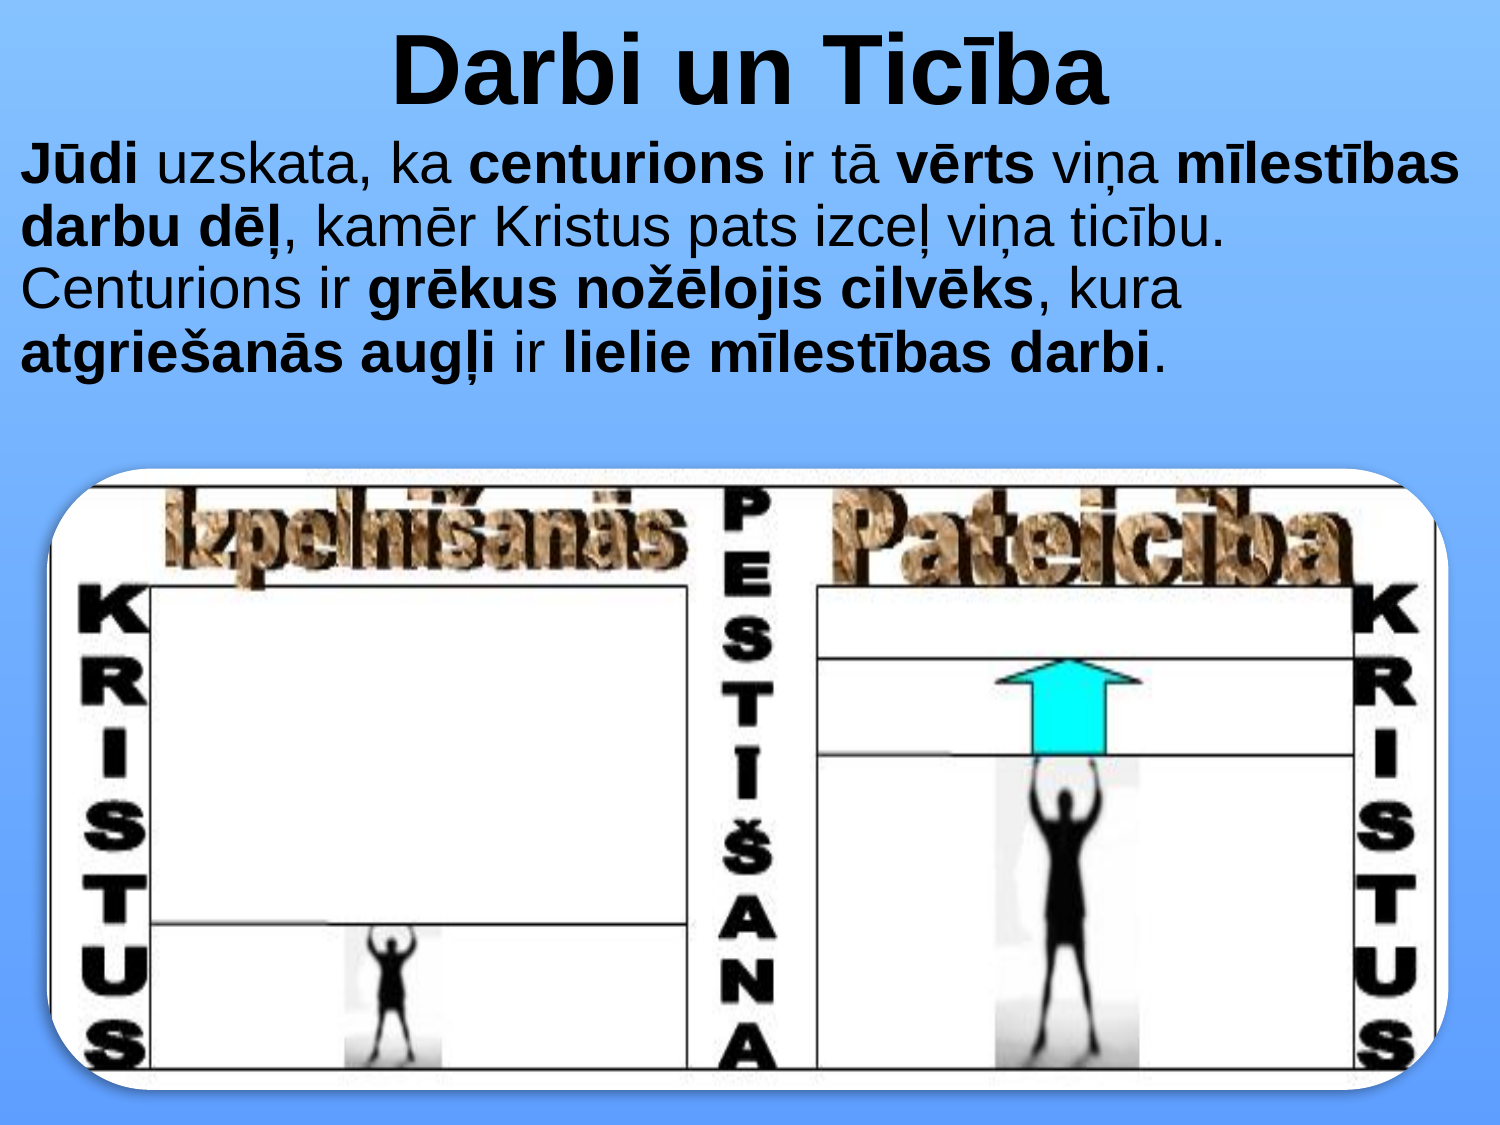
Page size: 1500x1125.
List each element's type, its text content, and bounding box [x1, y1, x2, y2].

picture [46, 468, 1449, 1091]
title Darbi un Ticība [0, 0, 1500, 130]
text_box Jūdi uzskata, ka centurions ir tā vērts viņa mīlestības darbu dēļ, kamēr Kristus pats izceļ viņa ticību. Centurions ir grēkus nožēlojis cilvēks, kura atgriešanās augļi ir lielie mīlestības darbi. [5, 125, 1500, 392]
slide_number 15 [1074, 1098, 1426, 1103]
